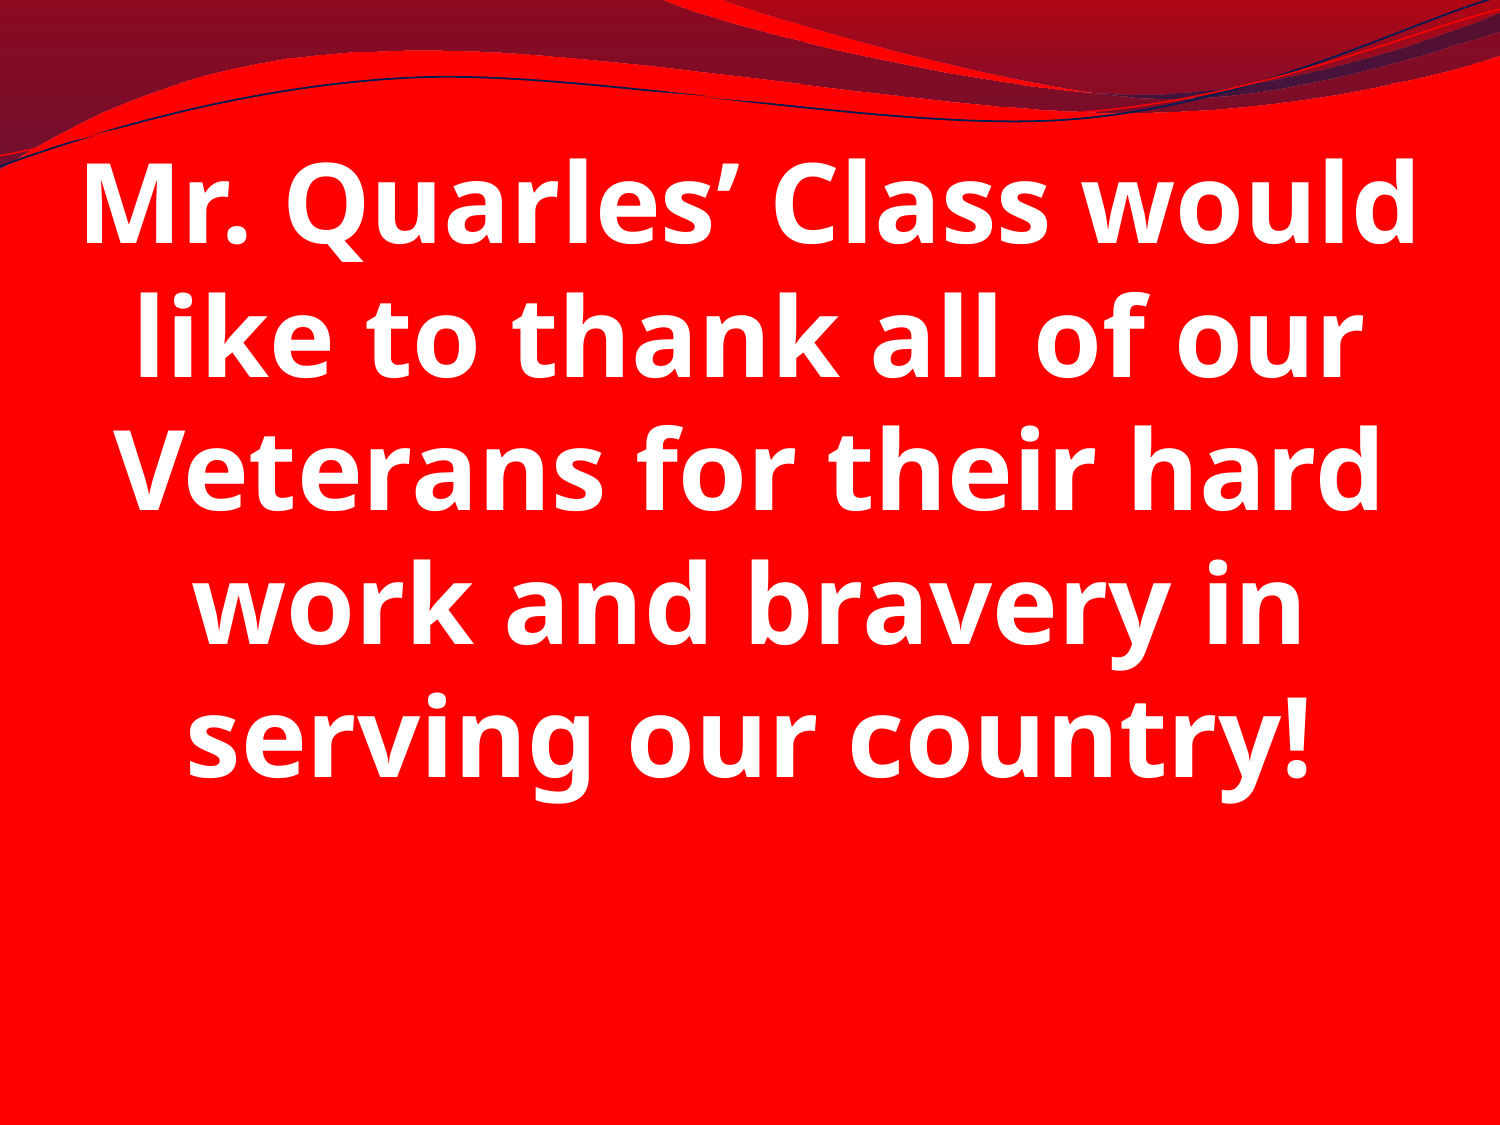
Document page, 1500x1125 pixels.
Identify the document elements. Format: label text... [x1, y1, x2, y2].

title Mr. Quarles’ Class would like to thank all of our Veterans for their hard work and bravery in serving our country! [75, 115, 1425, 800]
